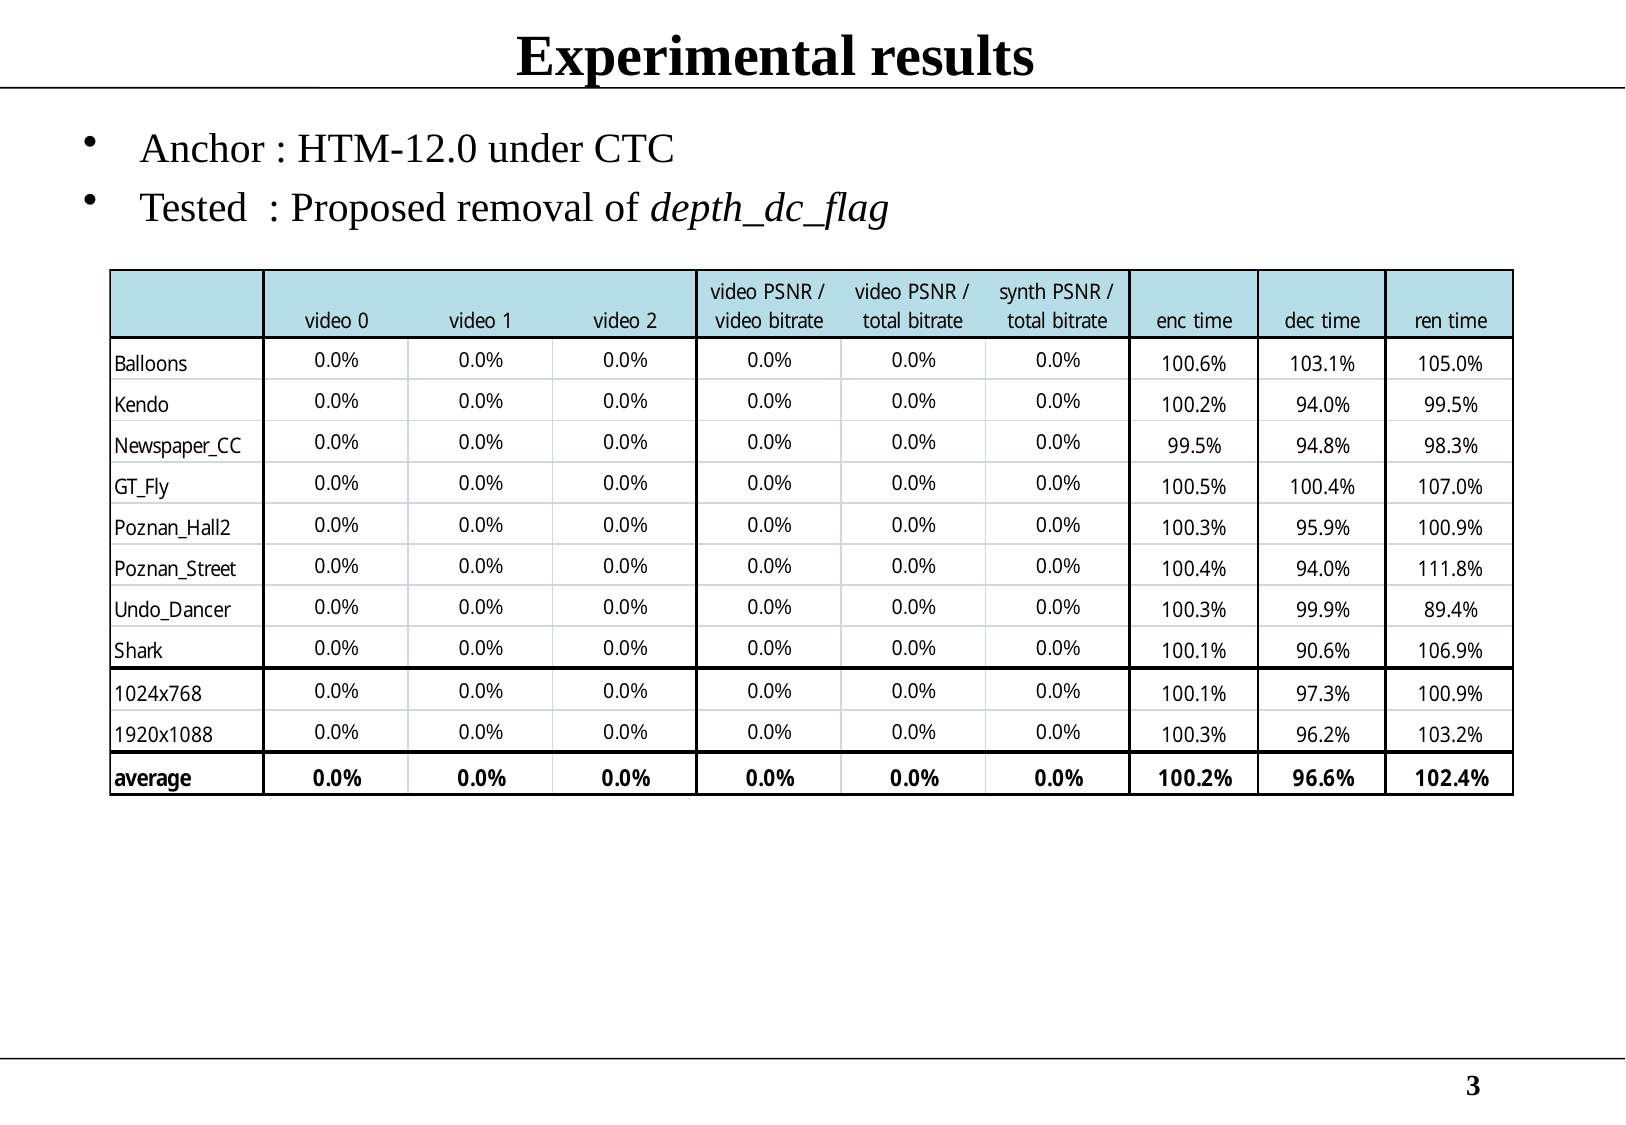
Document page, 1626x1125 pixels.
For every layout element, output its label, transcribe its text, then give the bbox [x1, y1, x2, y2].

slide_number 3 [1403, 1058, 1544, 1106]
title Experimental results [68, 9, 1484, 94]
list Anchor : HTM-12.0 under CTC Tested : Proposed removal of depth_dc_flag [68, 113, 1544, 1005]
picture [109, 269, 1516, 798]
